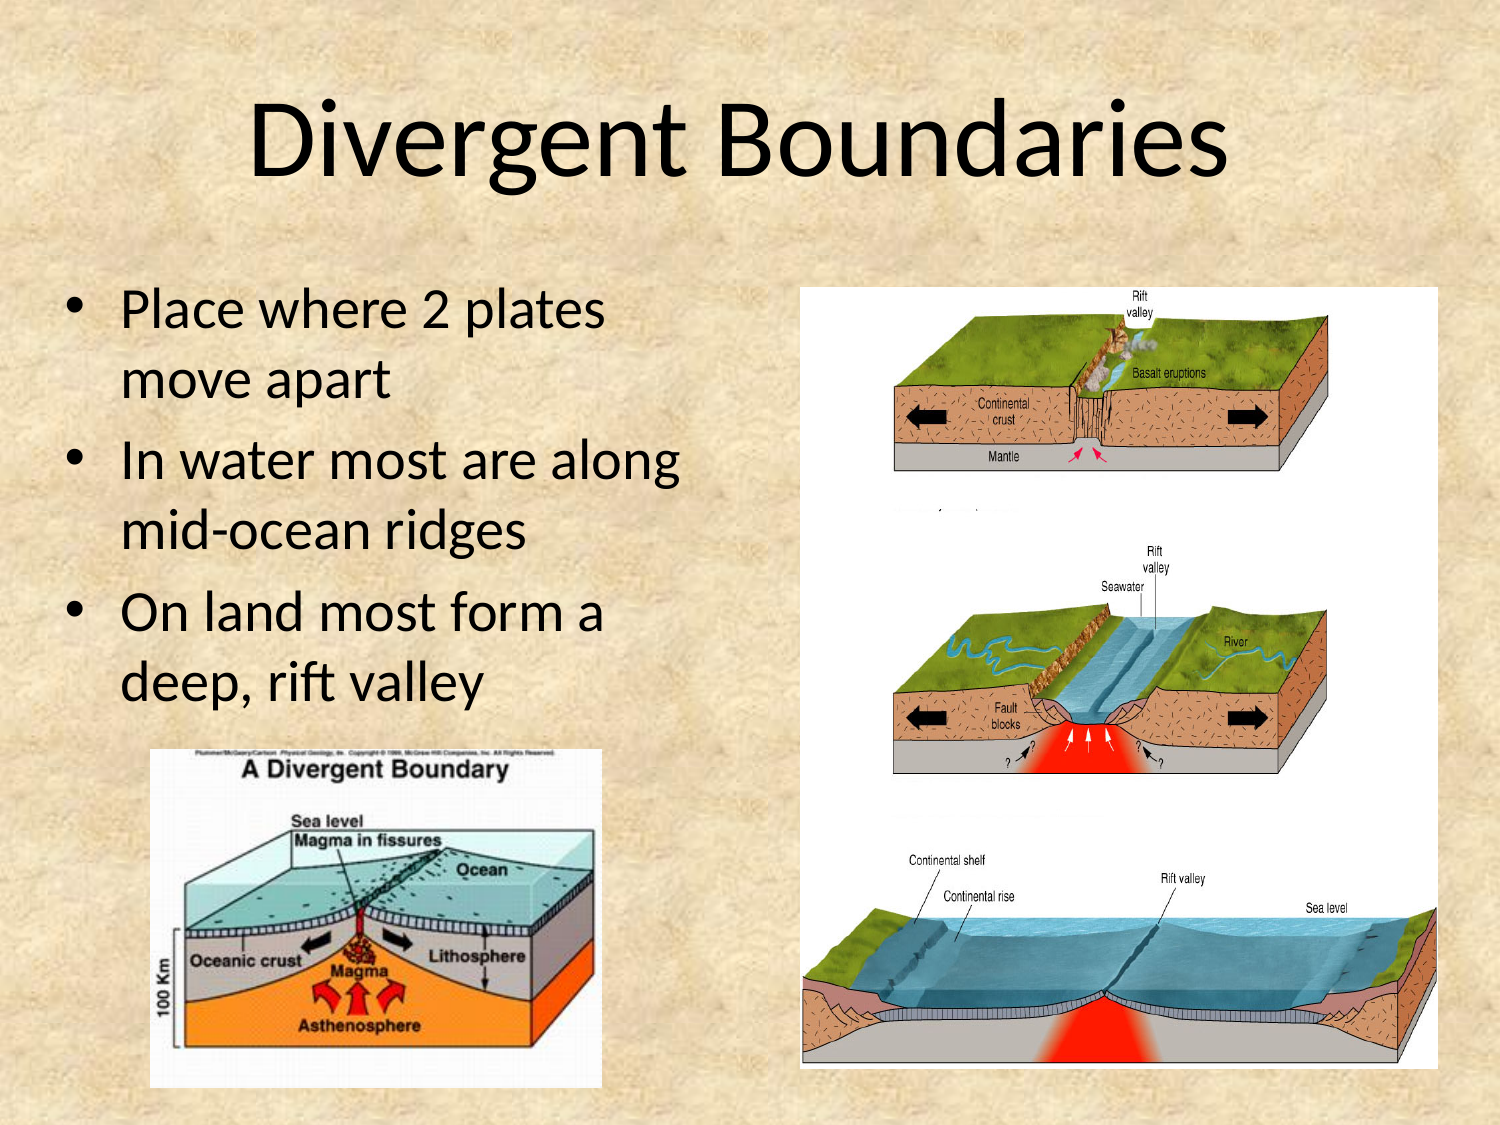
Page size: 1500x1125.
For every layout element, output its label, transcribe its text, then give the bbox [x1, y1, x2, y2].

list Place where 2 plates move apart In water most are along mid-ocean ridges On land most form a deep, rift valley [49, 262, 738, 1001]
picture [0, 0, 1500, 1125]
title Divergent Boundaries [49, 37, 1451, 225]
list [799, 287, 1438, 1070]
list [149, 749, 602, 1088]
